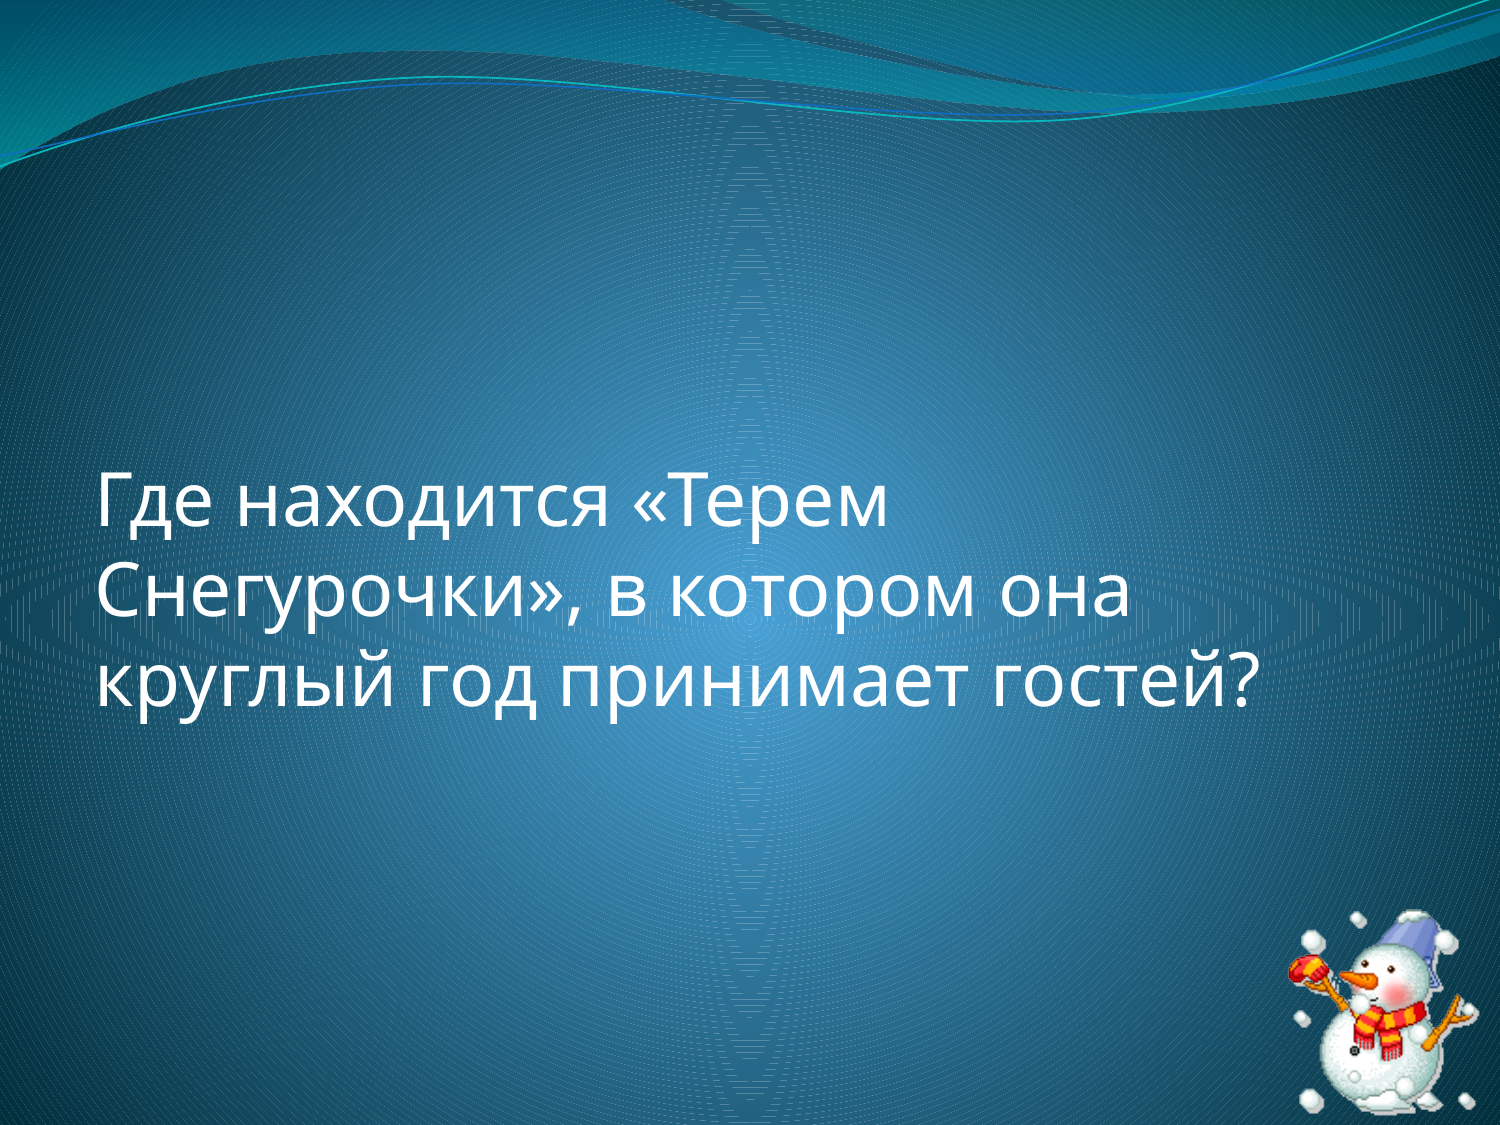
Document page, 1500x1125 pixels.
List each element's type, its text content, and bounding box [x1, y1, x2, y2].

picture [1257, 882, 1500, 1125]
list Где находится «Терем Снегурочки», в котором она круглый год принимает гостей? [86, 443, 1362, 692]
